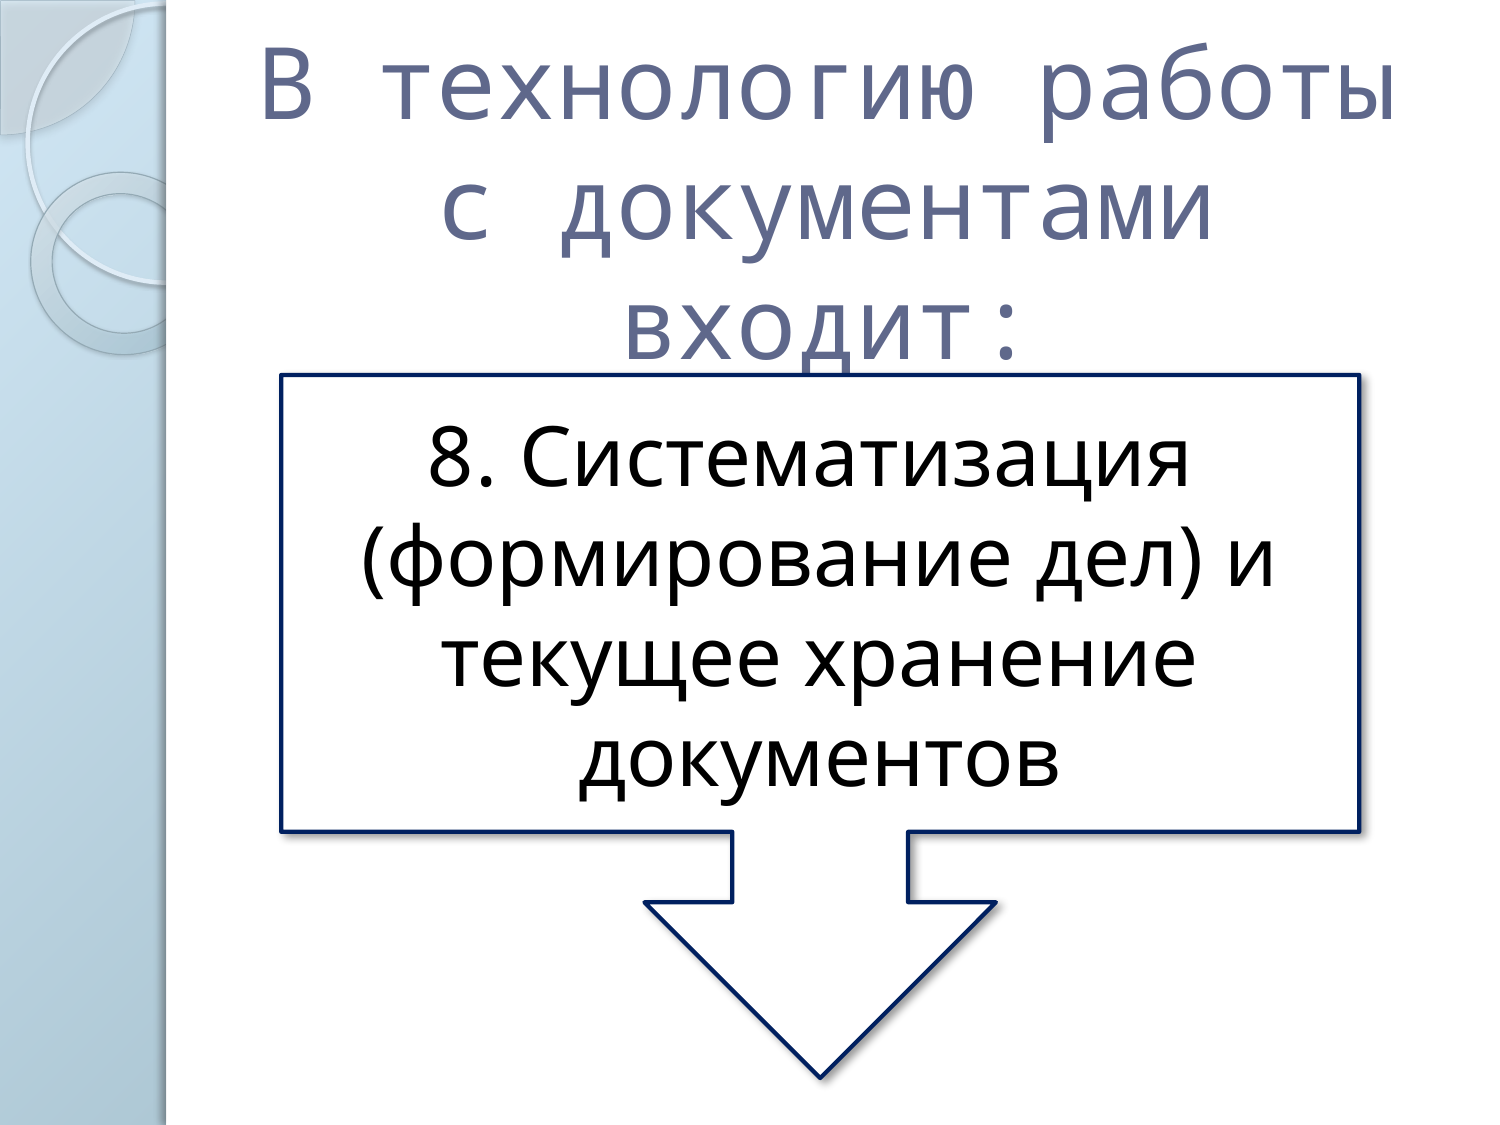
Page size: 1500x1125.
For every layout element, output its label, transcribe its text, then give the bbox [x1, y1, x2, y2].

text_box 8. Систематизация (формирование дел) и текущее хранение документов [279, 372, 1362, 1081]
title В технологию работы с документами входит: [187, 82, 1466, 317]
